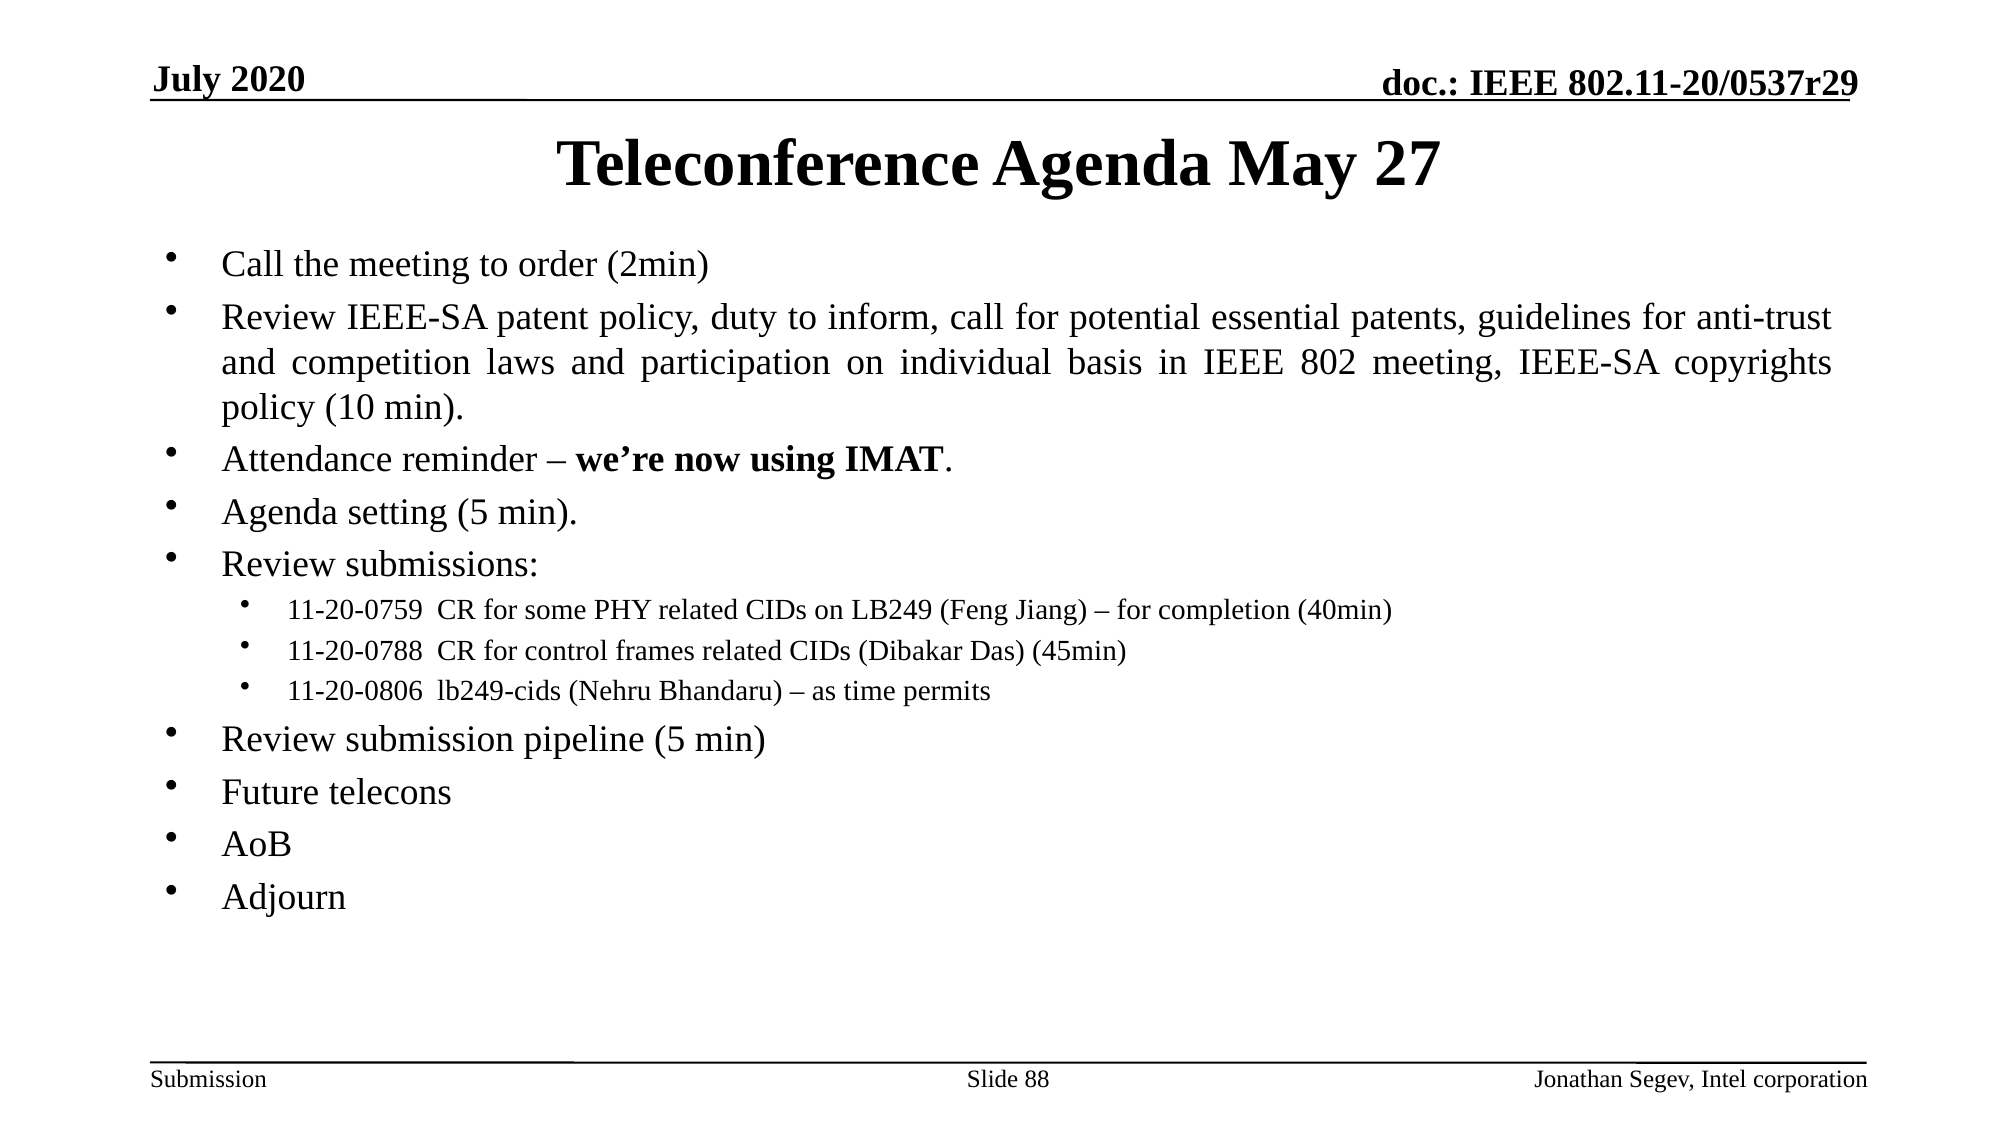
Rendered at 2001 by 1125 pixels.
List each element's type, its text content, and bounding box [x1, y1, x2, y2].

slide_number Slide 88 [950, 1061, 1067, 1123]
title Teleconference Agenda May 27 [149, 112, 1850, 205]
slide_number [152, 54, 563, 100]
footer Jonathan Segev, Intel corporation [1171, 1061, 1869, 1093]
list Call the meeting to order (2min) Review IEEE-SA patent policy, duty to inform, call for potential essential patents, guidelines for anti-trust and competition laws and participation on individual basis in IEEE 802 meeting, IEEE-SA copyrights policy (10 min). Attendance reminder – we’re now using IMAT. Agenda setting (5 min). Review submissions: 11-20-0759 CR for some PHY related CIDs on LB249 (Feng Jiang) – for completion (40min) 11-20-0788 CR for control frames related CIDs (Dibakar Das) (45min) 11-20-0806 lb249-cids (Nehru Bhandaru) – as time permits Review submission pipeline (5 min) Future telecons AoB Adjourn [149, 231, 1850, 1000]
